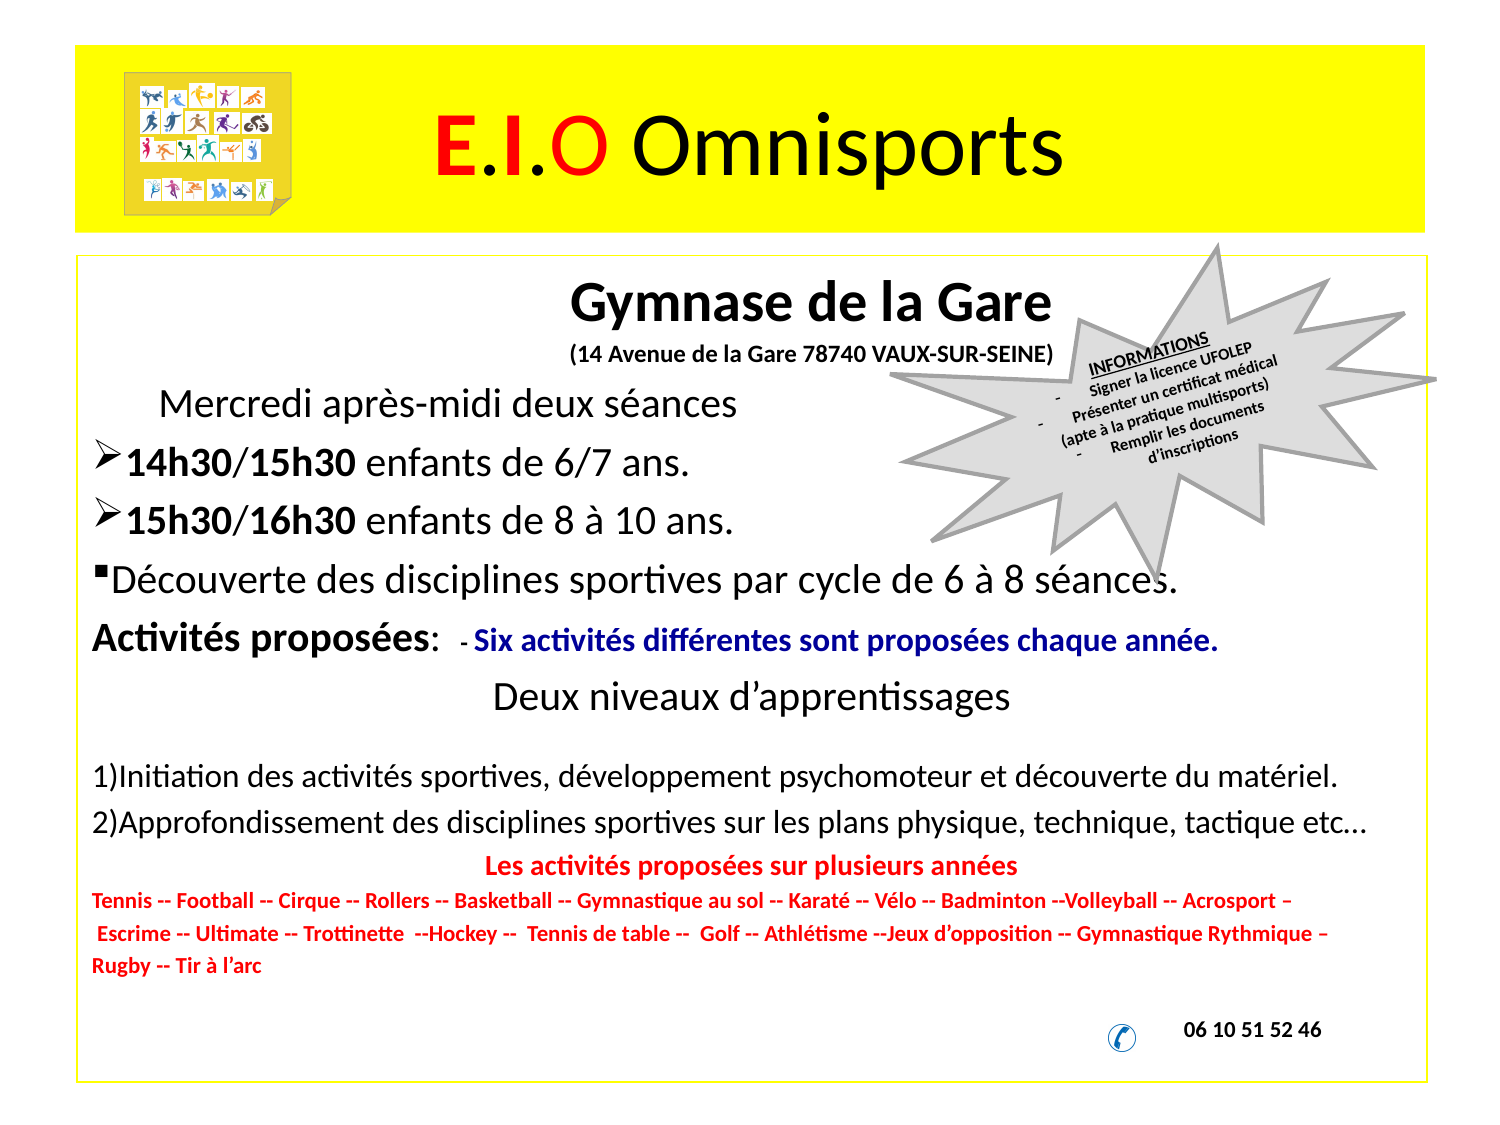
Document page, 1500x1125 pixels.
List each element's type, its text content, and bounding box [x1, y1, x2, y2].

picture [123, 72, 294, 218]
title E.I.O Omnisports [74, 44, 1426, 233]
text_box INFORMATIONS Signer la licence UFOLEP Présenter un certificat médical (apte à la pratique multisports) Remplir les documents d’inscriptions [889, 247, 1437, 580]
picture [1108, 1024, 1136, 1052]
list Gymnase de la Gare (14 Avenue de la Gare 78740 VAUX-SUR-SEINE) Mercredi après-midi deux séances 14h30/15h30 enfants de 6/7 ans. 15h30/16h30 enfants de 8 à 10 ans. Découverte des disciplines sportives par cycle de 6 à 8 séances. Activités proposées: - Six activités différentes sont proposées chaque année. Deux niveaux d’apprentissages Initiation des activités sportives, développement psychomoteur et découverte du matériel. Approfondissement des disciplines sportives sur les plans physique, technique, tactique etc… Les activités proposées sur plusieurs années Tennis -- Football -- Cirque -- Rollers -- Basketball -- Gymnastique au sol -- Karaté -- Vélo -- Badminton --Volleyball -- Acrosport – Escrime -- Ultimate -- Trottinette --Hockey -- Tennis de table -- Golf -- Athlétisme --Jeux d’opposition -- Gymnastique Rythmique – Rugby -- Tir à l’arc 06 10 51 52 46 [76, 255, 1428, 1083]
